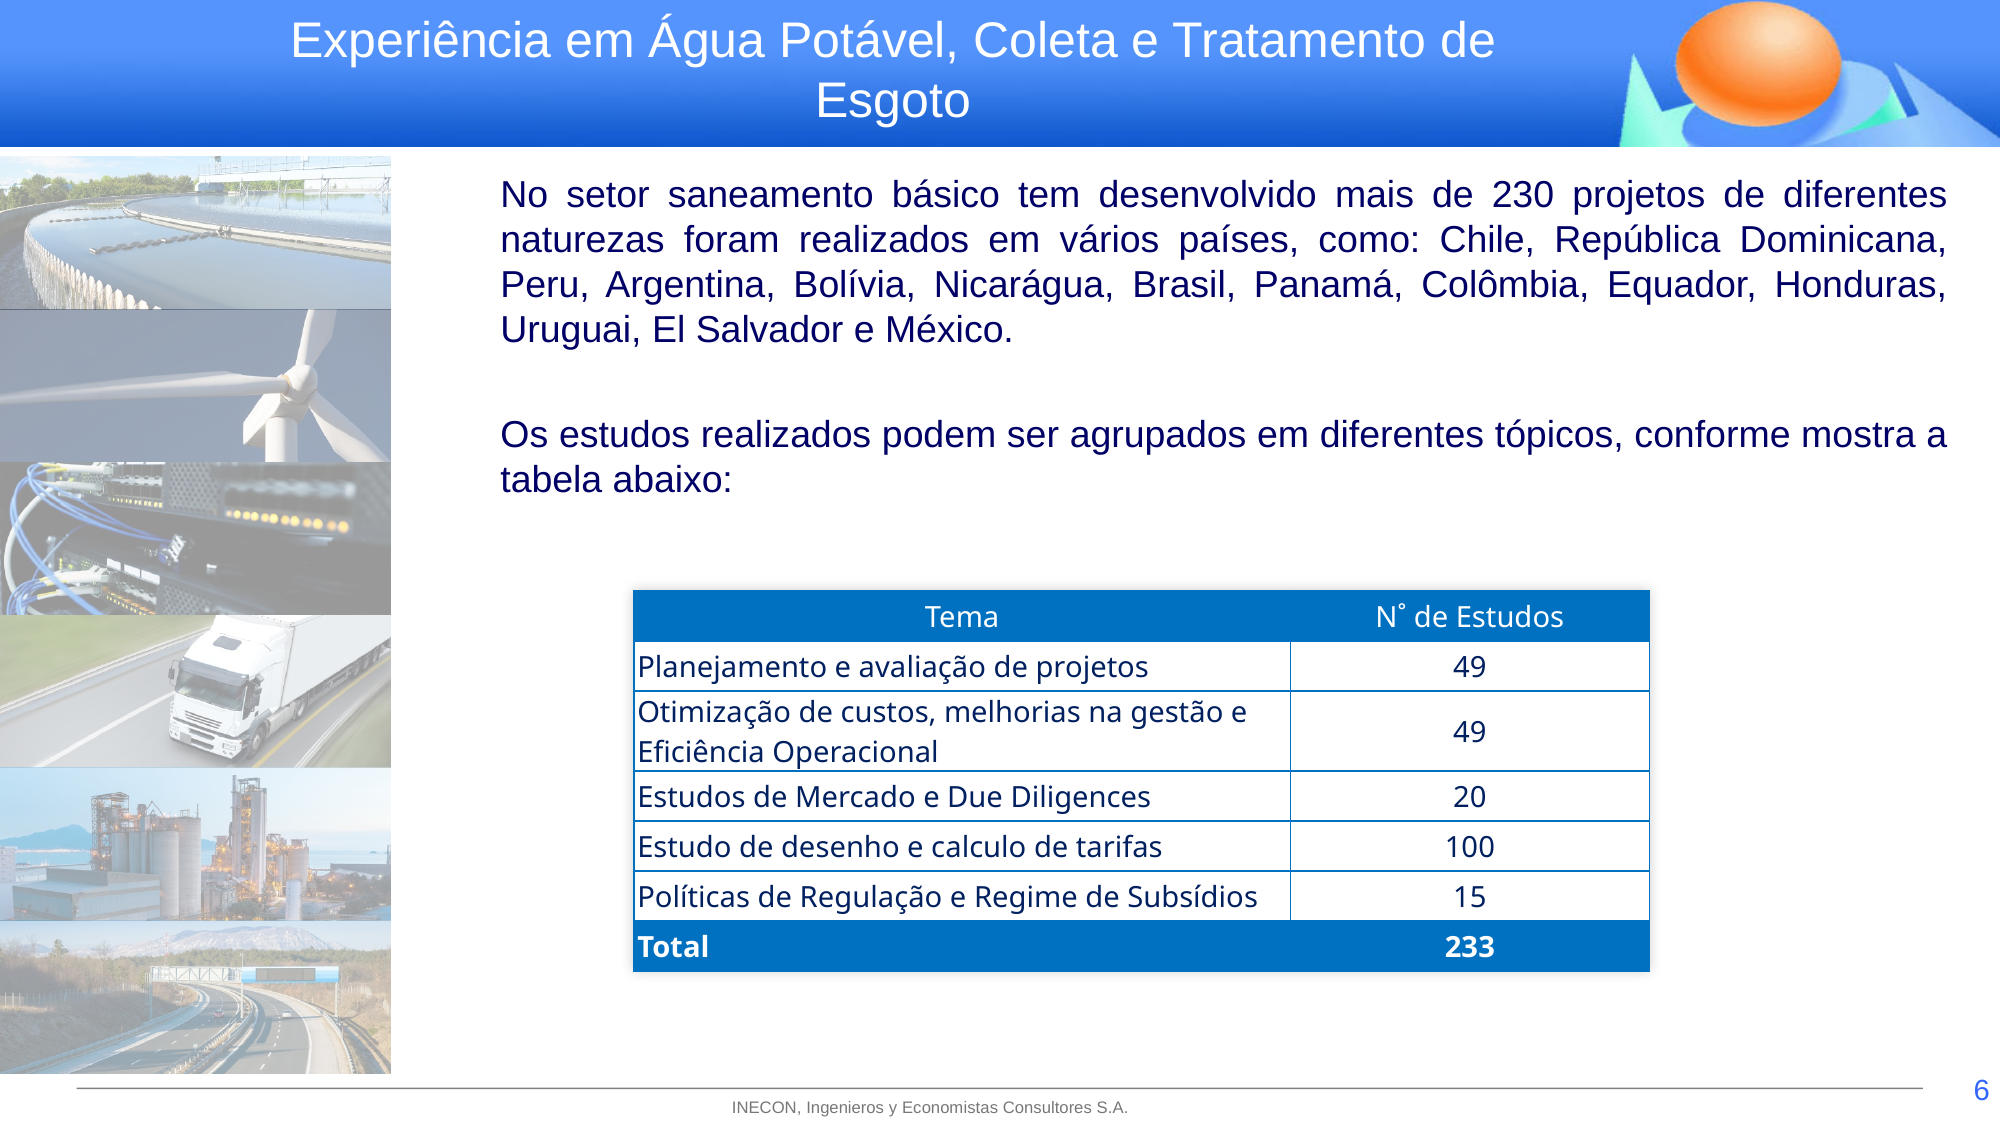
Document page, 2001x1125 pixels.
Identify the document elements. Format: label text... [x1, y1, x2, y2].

slide_number 5 [1537, 1063, 2000, 1125]
table_cell 100 [1291, 822, 1649, 870]
table_cell 15 [1291, 872, 1649, 920]
table_header Tema [635, 592, 1290, 640]
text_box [0, 155, 392, 1074]
table_cell Estudos de Mercado e Due Diligences [635, 772, 1290, 820]
table_cell Planejamento e avaliação de projetos [635, 642, 1290, 690]
list No setor saneamento básico tem desenvolvido mais de 230 projetos de diferentes naturezas foram realizados em vários países, como: Chile, República Dominicana, Peru, Argentina, Bolívia, Nicarágua, Brasil, Panamá, Colômbia, Equador, Honduras, Uruguai, El Salvador e México. Os estudos realizados podem ser agrupados em diferentes tópicos, conforme mostra a tabela abaixo: [485, 162, 1963, 574]
table_header N˚ de Estudos [1291, 592, 1649, 640]
table_cell Estudo de desenho e calculo de tarifas [635, 822, 1290, 870]
table_cell 233 [1291, 922, 1649, 970]
table_cell Total [635, 922, 1290, 970]
title Experiência em Água Potável, Coleta e Tratamento de Esgoto [204, 3, 1583, 133]
table_cell 49 [1291, 642, 1649, 690]
table_cell 20 [1291, 772, 1649, 820]
table_cell Políticas de Regulação e Regime de Subsídios [635, 872, 1290, 920]
picture [0, 0, 2000, 147]
table_cell Otimização de custos, melhorias na gestão e Eficiência Operacional [635, 692, 1290, 770]
table_cell 49 [1291, 692, 1649, 770]
